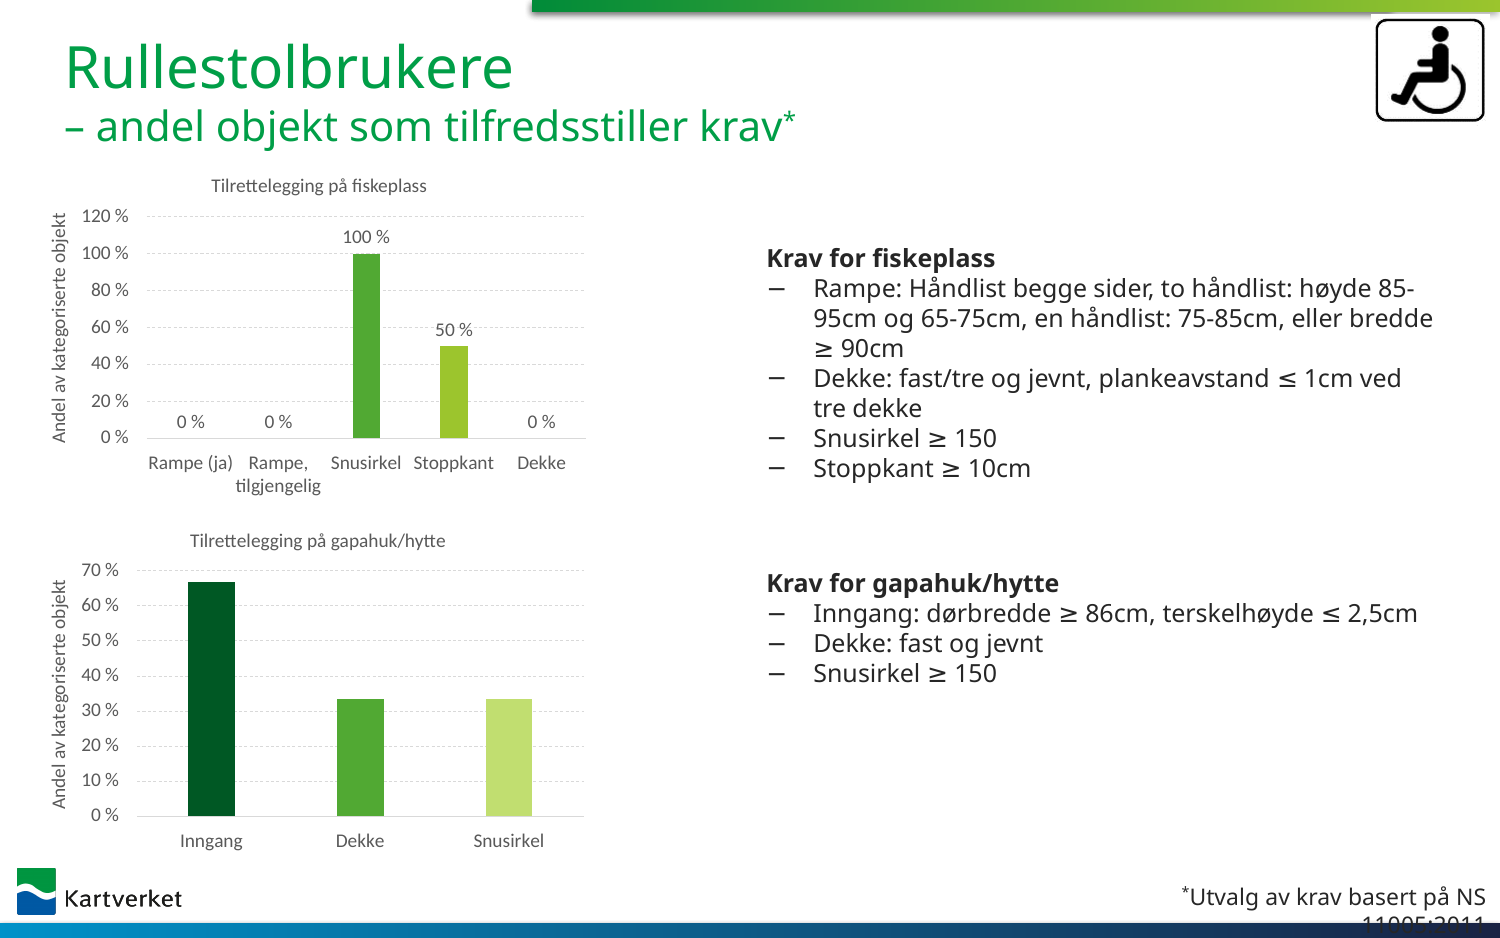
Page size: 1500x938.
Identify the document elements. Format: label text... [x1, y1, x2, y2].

picture [1371, 13, 1491, 127]
text_box Rullestolbrukere – andel objekt som tilfredsstiller krav* [49, 29, 1431, 158]
text_box Krav for fiskeplass Rampe: Håndlist begge sider, to håndlist: høyde 85-95cm og 65-75cm, en håndlist: 75-85cm, eller bredde ≥ 90cm Dekke: fast/tre og jevnt, plankeavstand ≤ 1cm ved tre dekke Snusirkel ≥ 150 Stoppkant ≥ 10cm [751, 235, 1452, 490]
text_box Krav for gapahuk/hytte Inngang: dørbredde ≥ 86cm, terskelhøyde ≤ 2,5cm Dekke: fast og jevnt Snusirkel ≥ 150 [751, 560, 1452, 695]
picture [41, 166, 597, 505]
picture [41, 520, 595, 859]
text_box *Utvalg av krav basert på NS 11005:2011 [1068, 873, 1500, 938]
